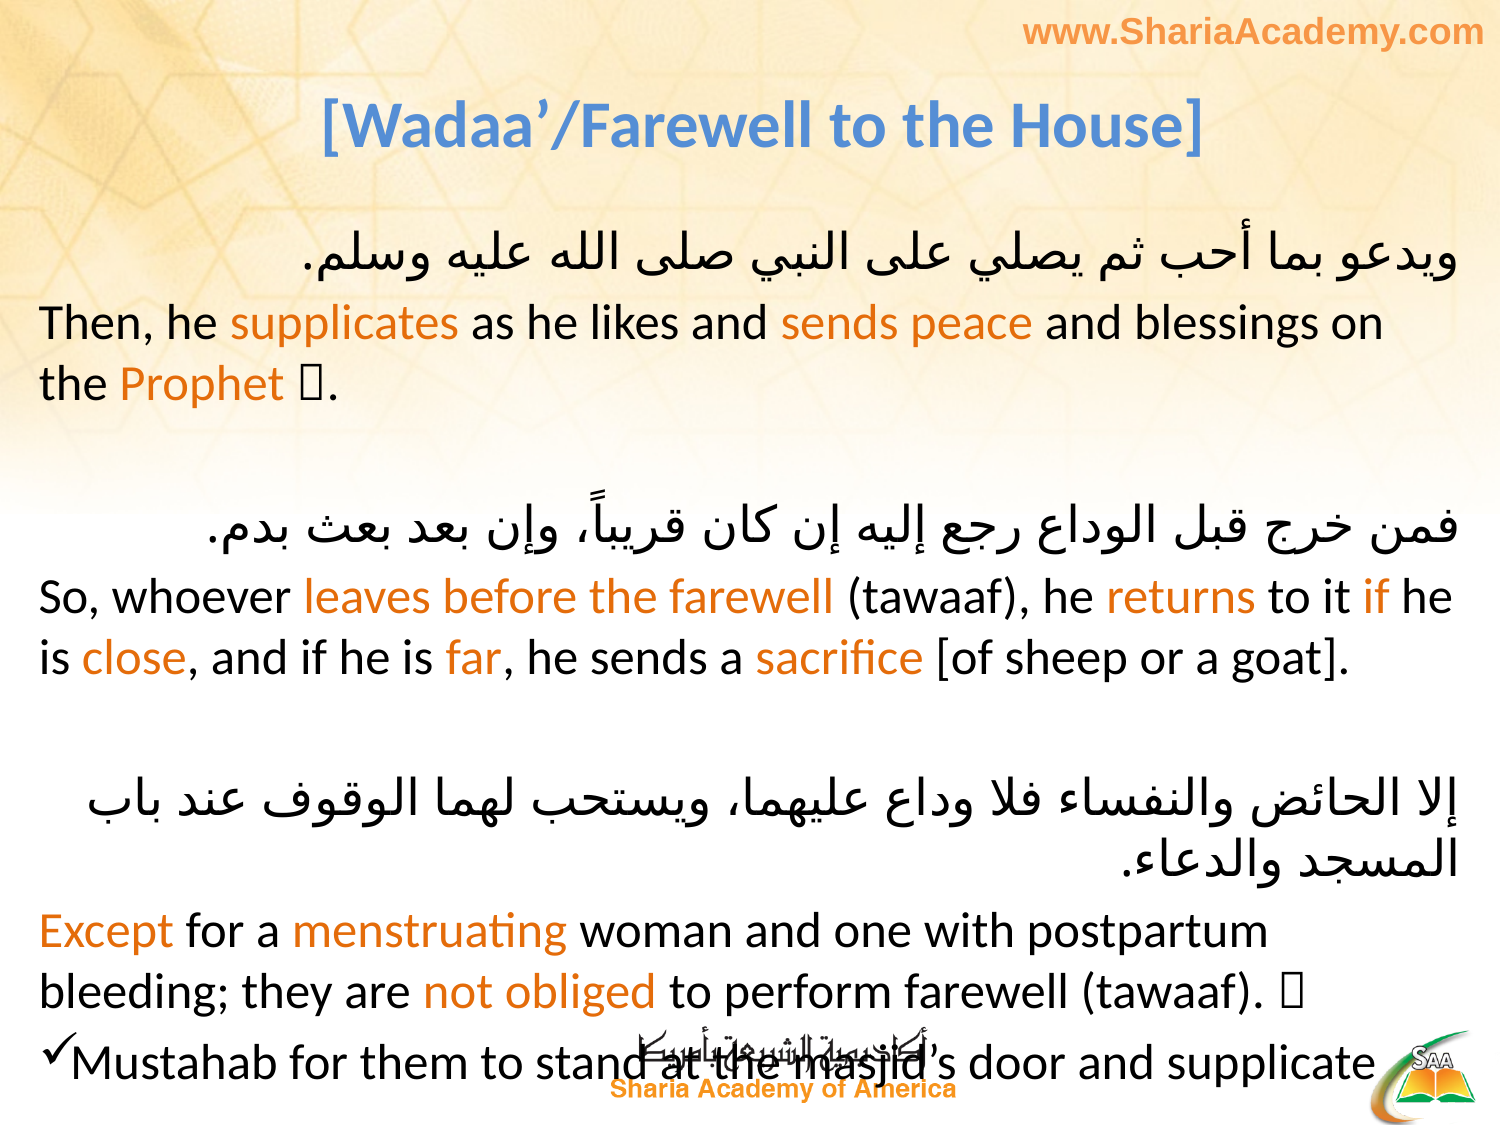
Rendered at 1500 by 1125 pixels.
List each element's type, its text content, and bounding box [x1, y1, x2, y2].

picture [1337, 1028, 1500, 1125]
picture [0, 0, 1500, 70]
picture [0, 171, 1500, 514]
list ويدعو بما أحب ثم يصلي على النبي صلى الله عليه وسلم. Then, he supplicates as he likes and sends peace and blessings on the Prophet . فمن خرج قبل الوداع رجع إليه إن كان قريباً، وإن بعد بعث بدم. So, whoever leaves before the farewell (tawaaf), he returns to it if he is close, and if he is far, he sends a sacrifice [of sheep or a goat]. إلا الحائض والنفساء فلا وداع عليهما، ويستحب لهما الوقوف عند باب المسجد والدعاء. Except for a menstruating woman and one with postpartum bleeding; they are not obliged to perform farewell (tawaaf).  Mustahab for them to stand at the masjid’s door and supplicate [23, 210, 1477, 1114]
title [Wadaa’/Farewell to the House] [0, 70, 1500, 171]
